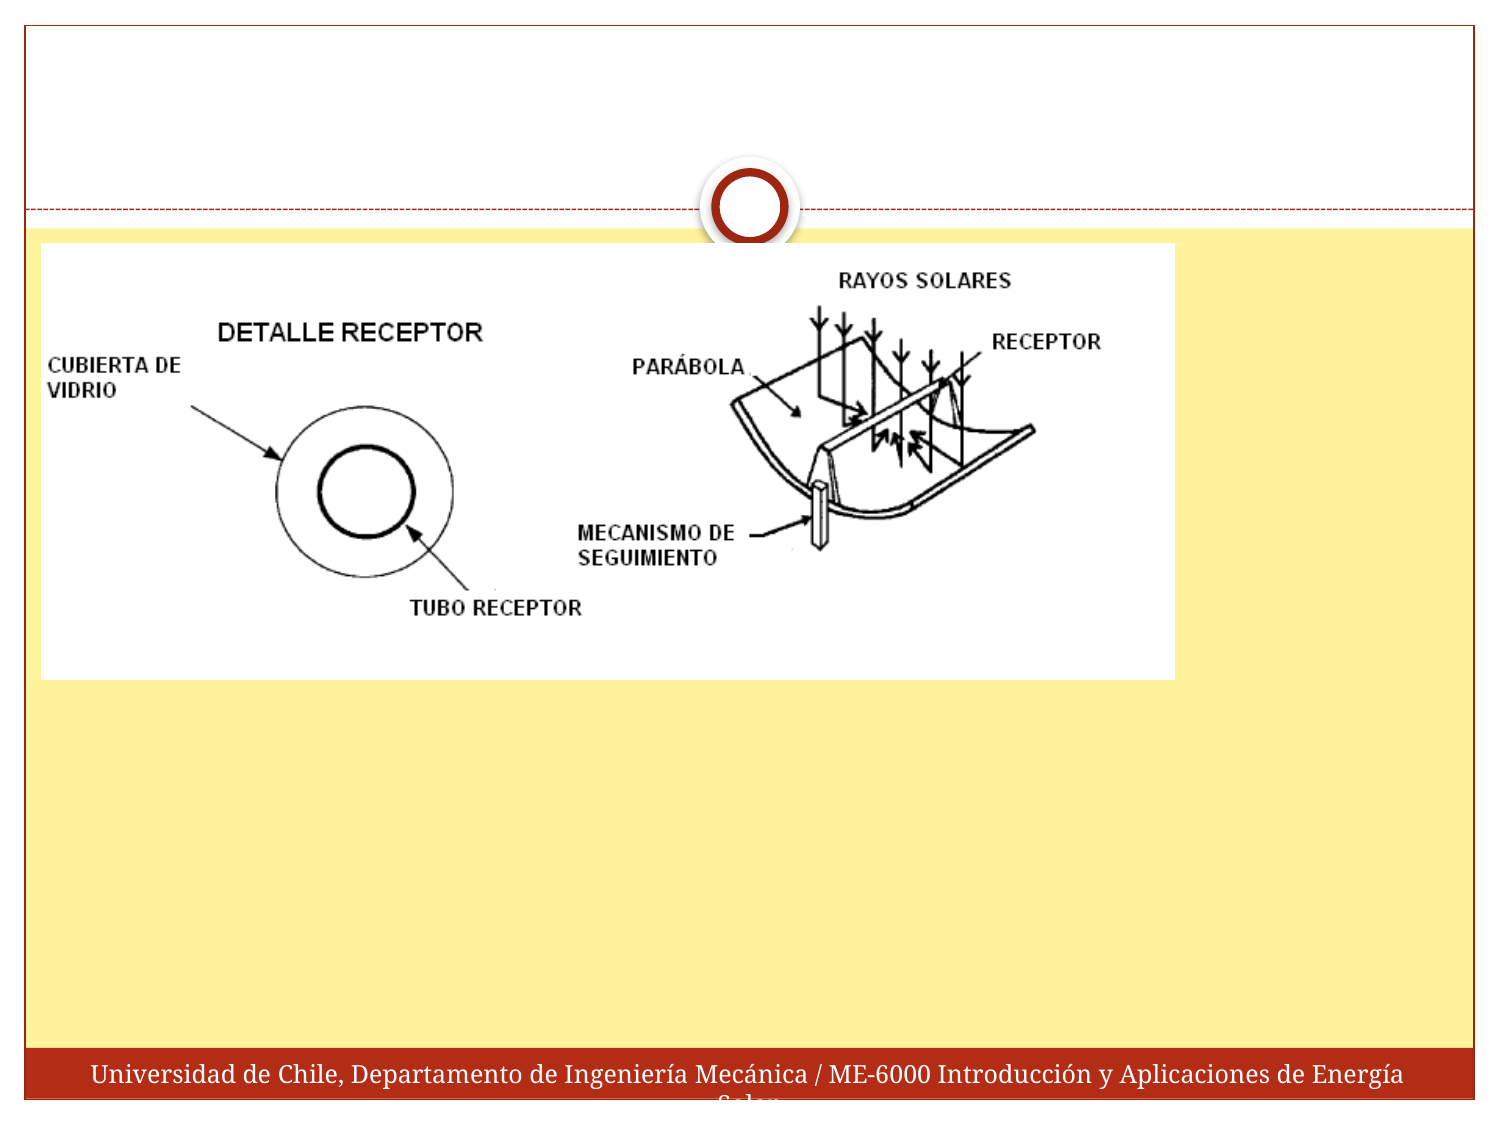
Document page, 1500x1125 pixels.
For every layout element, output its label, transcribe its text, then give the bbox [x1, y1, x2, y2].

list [40, 243, 1175, 680]
footer Universidad de Chile, Departamento de Ingeniería Mecánica / ME-6000 Introducción y Aplicaciones de Energía Solar [50, 1051, 1447, 1112]
